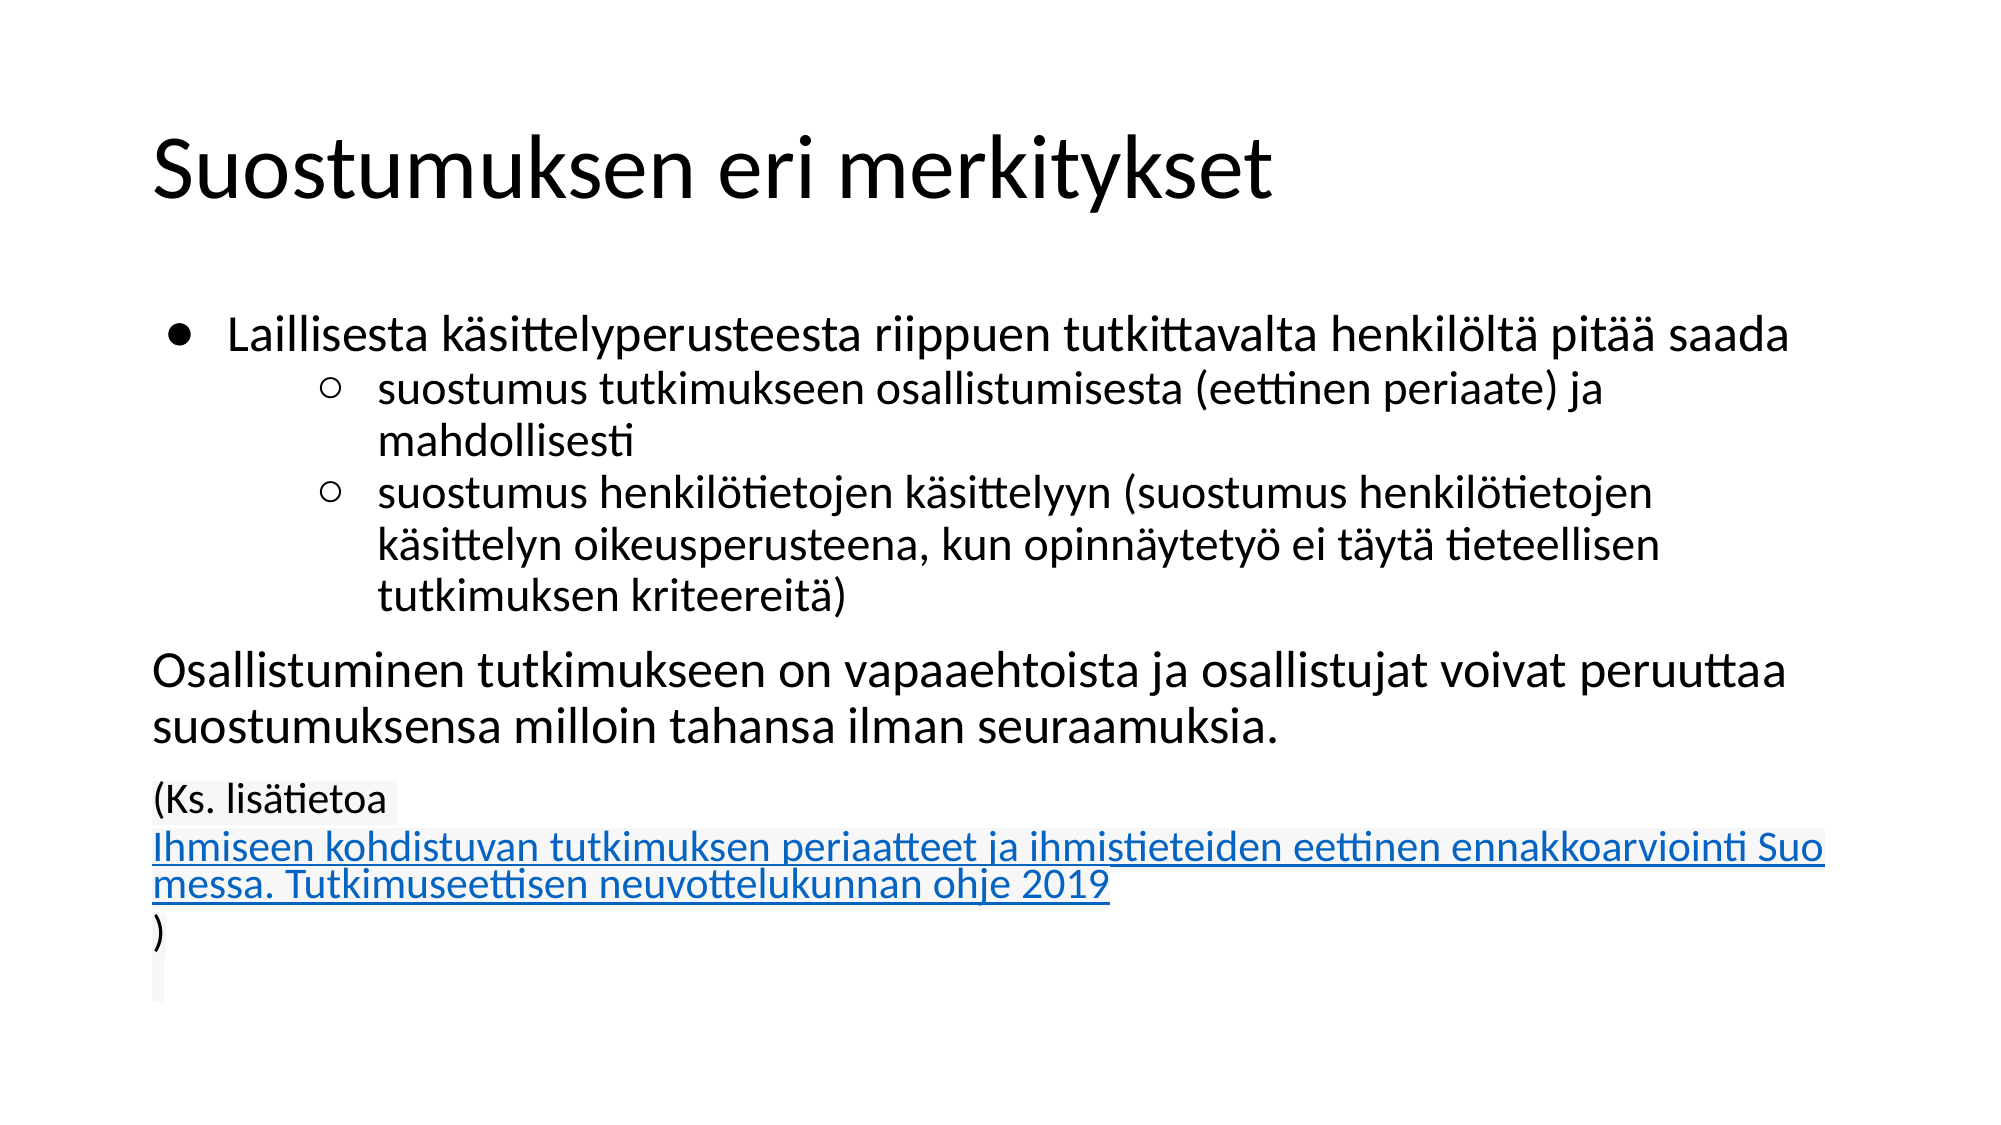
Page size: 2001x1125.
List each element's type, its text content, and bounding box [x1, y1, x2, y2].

list Laillisesta käsittelyperusteesta riippuen tutkittavalta henkilöltä pitää saada suostumus tutkimukseen osallistumisesta (eettinen periaate) ja mahdollisesti suostumus henkilötietojen käsittelyyn (suostumus henkilötietojen käsittelyn oikeusperusteena, kun opinnäytetyö ei täytä tieteellisen tutkimuksen kriteereitä) Osallistuminen tutkimukseen on vapaaehtoista ja osallistujat voivat peruuttaa suostumuksensa milloin tahansa ilman seuraamuksia. (Ks. lisätietoa Ihmiseen kohdistuvan tutkimuksen periaatteet ja ihmistieteiden eettinen ennakkoarviointi Suomessa. Tutkimuseettisen neuvottelukunnan ohje 2019) [137, 299, 1863, 1116]
title Suostumuksen eri merkitykset [137, 59, 1863, 278]
